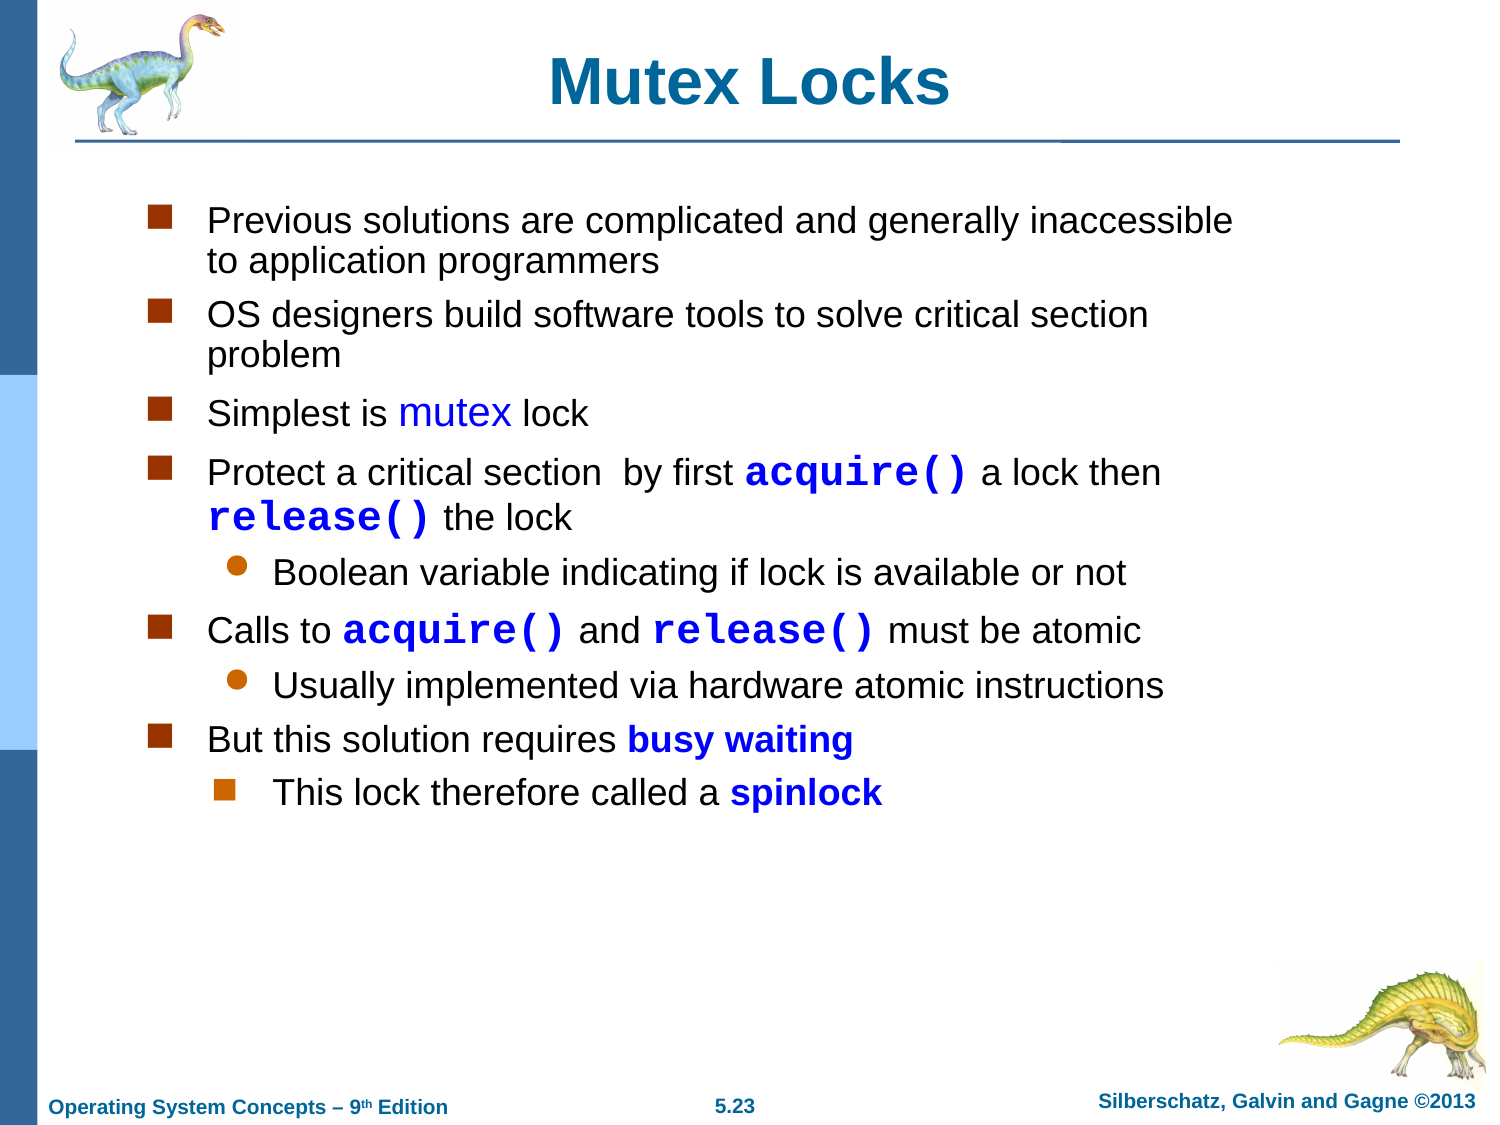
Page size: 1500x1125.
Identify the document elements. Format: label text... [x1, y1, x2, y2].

title Mutex Locks [75, 31, 1425, 126]
picture [46, 0, 243, 149]
picture [1275, 959, 1486, 1090]
list Previous solutions are complicated and generally inaccessible to application programmers OS designers build software tools to solve critical section problem Simplest is mutex lock Protect a critical section by first acquire() a lock then release() the lock Boolean variable indicating if lock is available or not Calls to acquire() and release() must be atomic Usually implemented via hardware atomic instructions But this solution requires busy waiting This lock therefore called a spinlock [135, 193, 1263, 1056]
